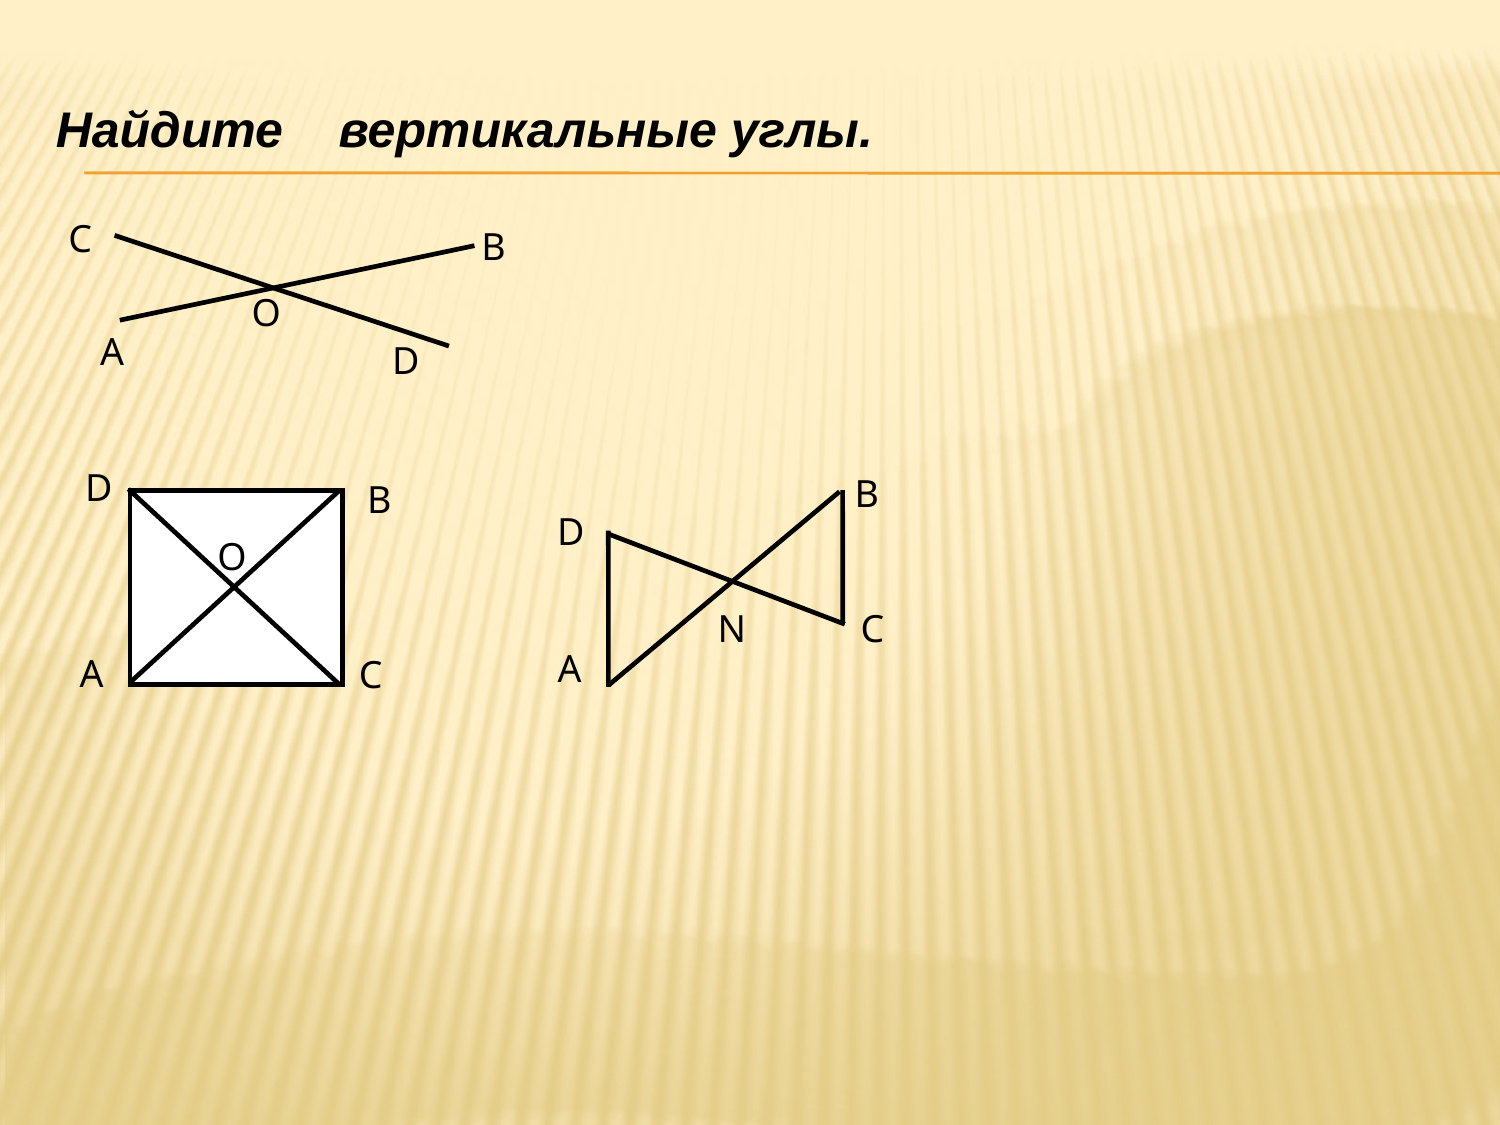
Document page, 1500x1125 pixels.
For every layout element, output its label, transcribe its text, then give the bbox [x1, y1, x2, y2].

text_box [53, 207, 528, 391]
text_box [64, 455, 414, 705]
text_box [542, 461, 907, 698]
text_box Найдите вертикальные углы. [41, 90, 1456, 165]
